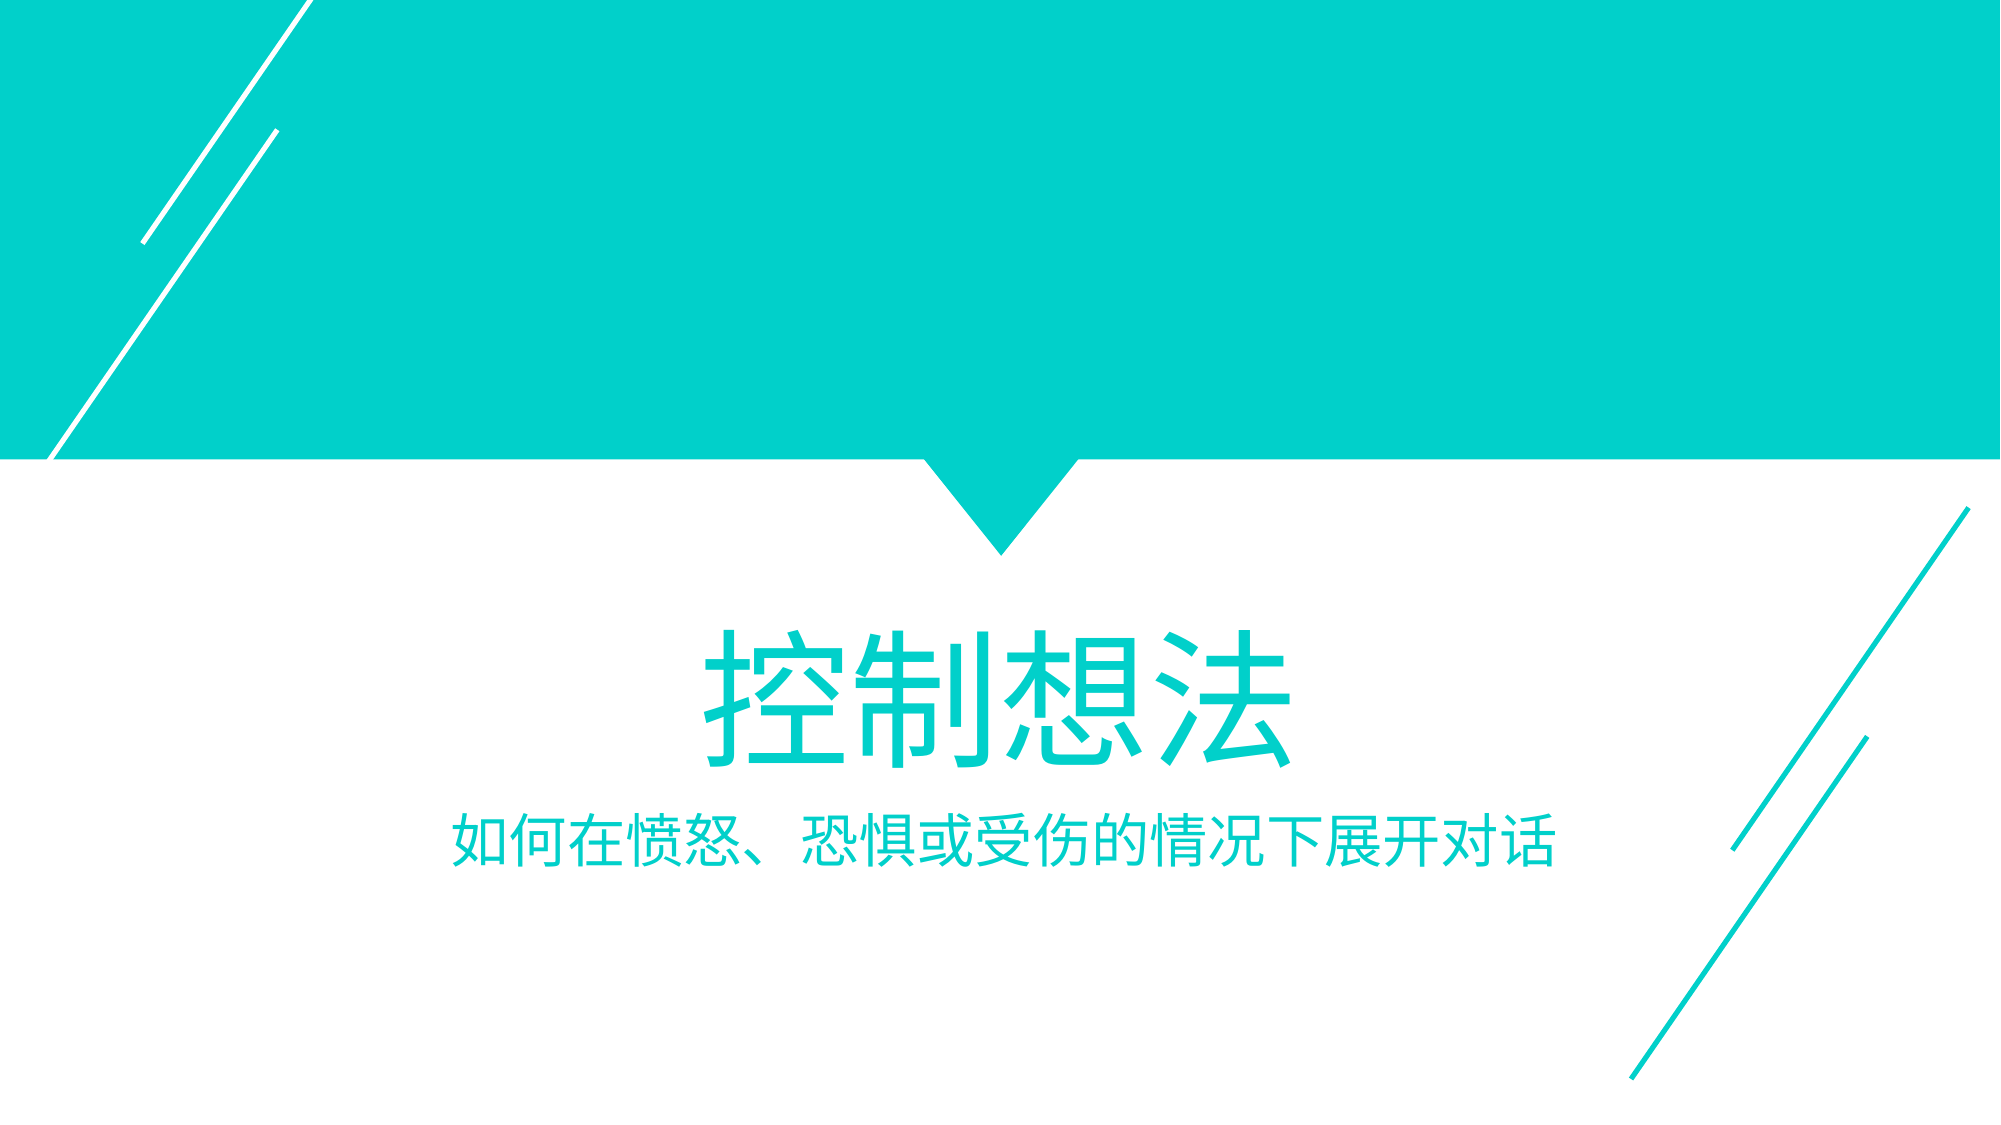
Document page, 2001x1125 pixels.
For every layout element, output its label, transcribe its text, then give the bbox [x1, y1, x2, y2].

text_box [1732, 507, 1969, 851]
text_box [1630, 736, 1868, 1080]
text_box 控制想法 [685, 598, 1315, 794]
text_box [142, 0, 379, 244]
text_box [0, 0, 2000, 557]
text_box 如何在愤怒、恐惧或受伤的情况下展开对话 [435, 796, 1573, 882]
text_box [40, 129, 278, 473]
